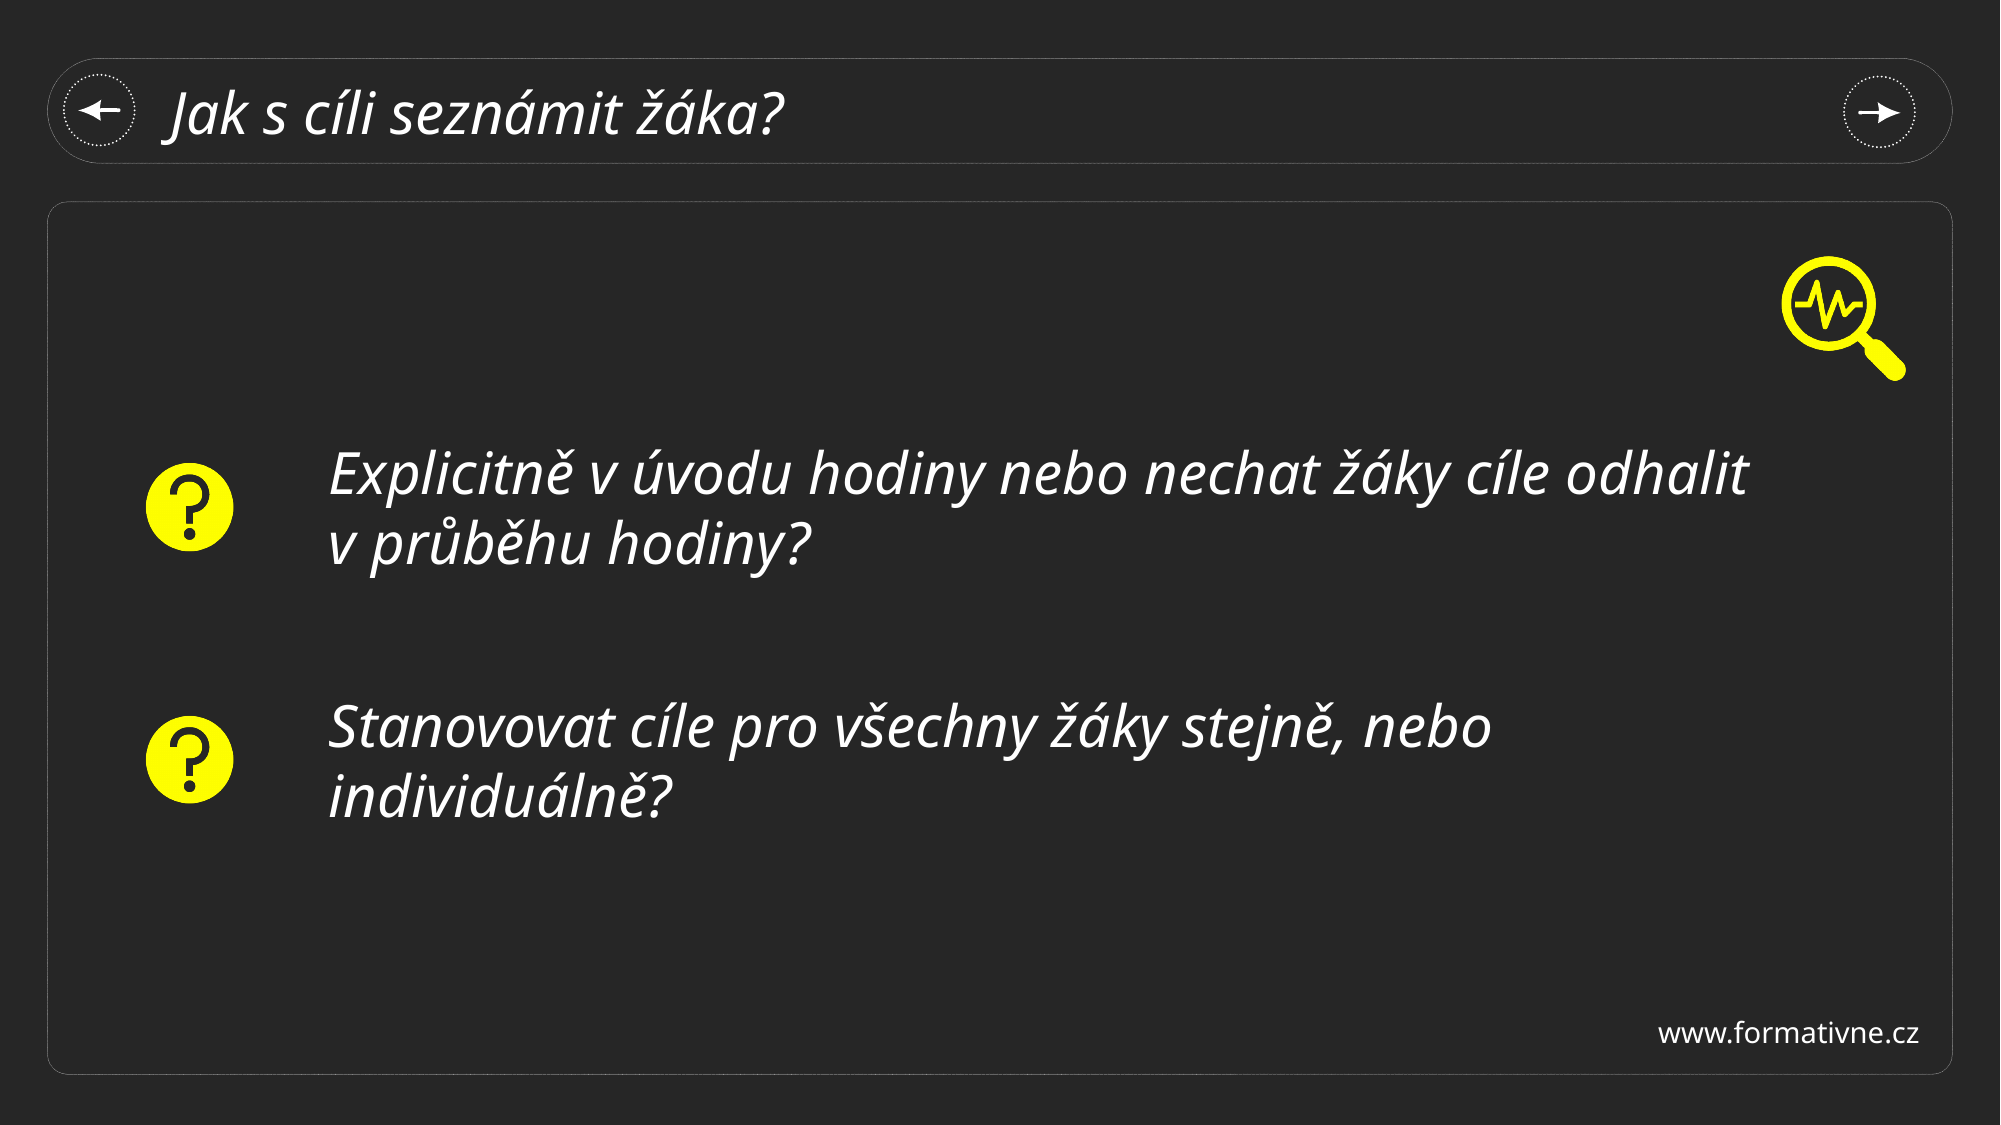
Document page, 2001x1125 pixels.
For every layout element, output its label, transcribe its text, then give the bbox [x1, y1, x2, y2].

text_box Stanovovat cíle pro všechny žáky stejně, nebo individuálně? [314, 681, 1796, 837]
picture [134, 704, 245, 815]
text_box Jak s cíli seznámit žáka? [155, 68, 1736, 154]
text_box [46, 57, 1954, 165]
picture [1858, 101, 1901, 124]
text_box [46, 200, 1954, 1076]
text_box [63, 74, 135, 146]
text_box www.formativne.cz [453, 1006, 1935, 1057]
picture [134, 451, 245, 563]
text_box Explicitně v úvodu hodiny nebo nechat žáky cíle odhalit v průběhu hodiny? [314, 428, 1796, 584]
text_box [1843, 75, 1916, 149]
picture [1769, 243, 1920, 394]
